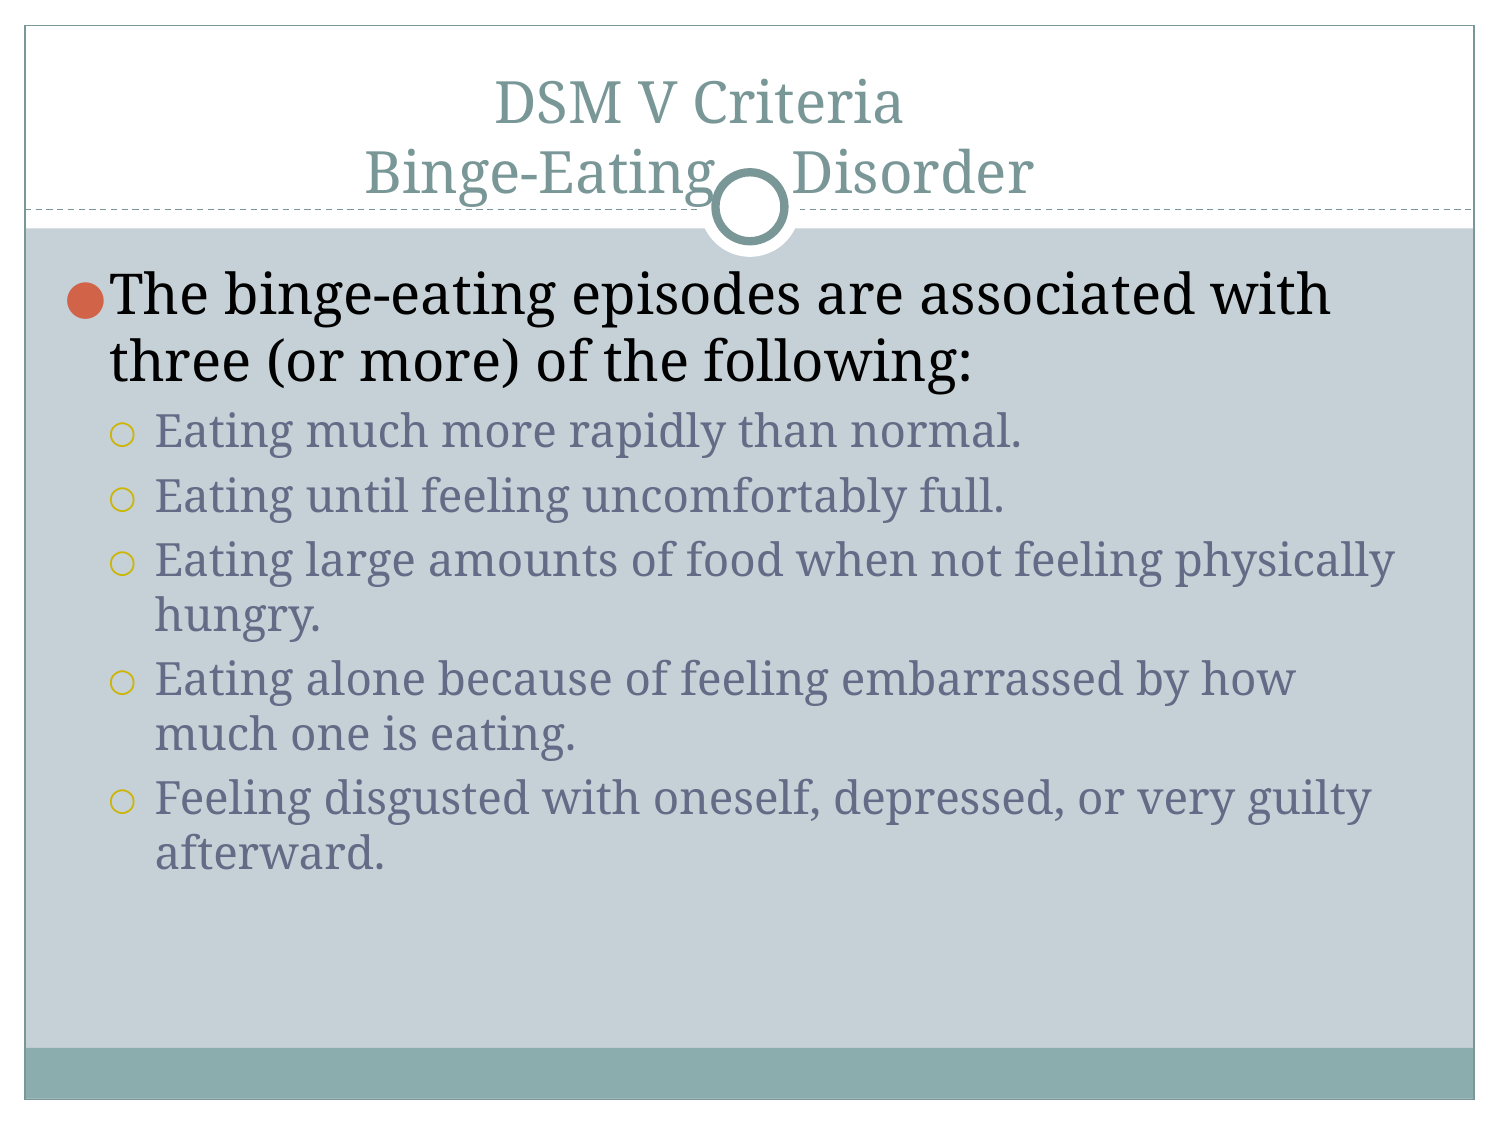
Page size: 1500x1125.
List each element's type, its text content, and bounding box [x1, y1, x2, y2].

title DSM V Criteria Binge-Eating Disorder [49, 37, 1350, 213]
list The binge-eating episodes are associated with three (or more) of the following: Eating much more rapidly than normal. Eating until feeling uncomfortably full. Eating large amounts of food when not feeling physically hungry. Eating alone because of feeling embarrassed by how much one is eating. Feeling disgusted with oneself, depressed, or very guilty afterward. [49, 250, 1445, 1001]
